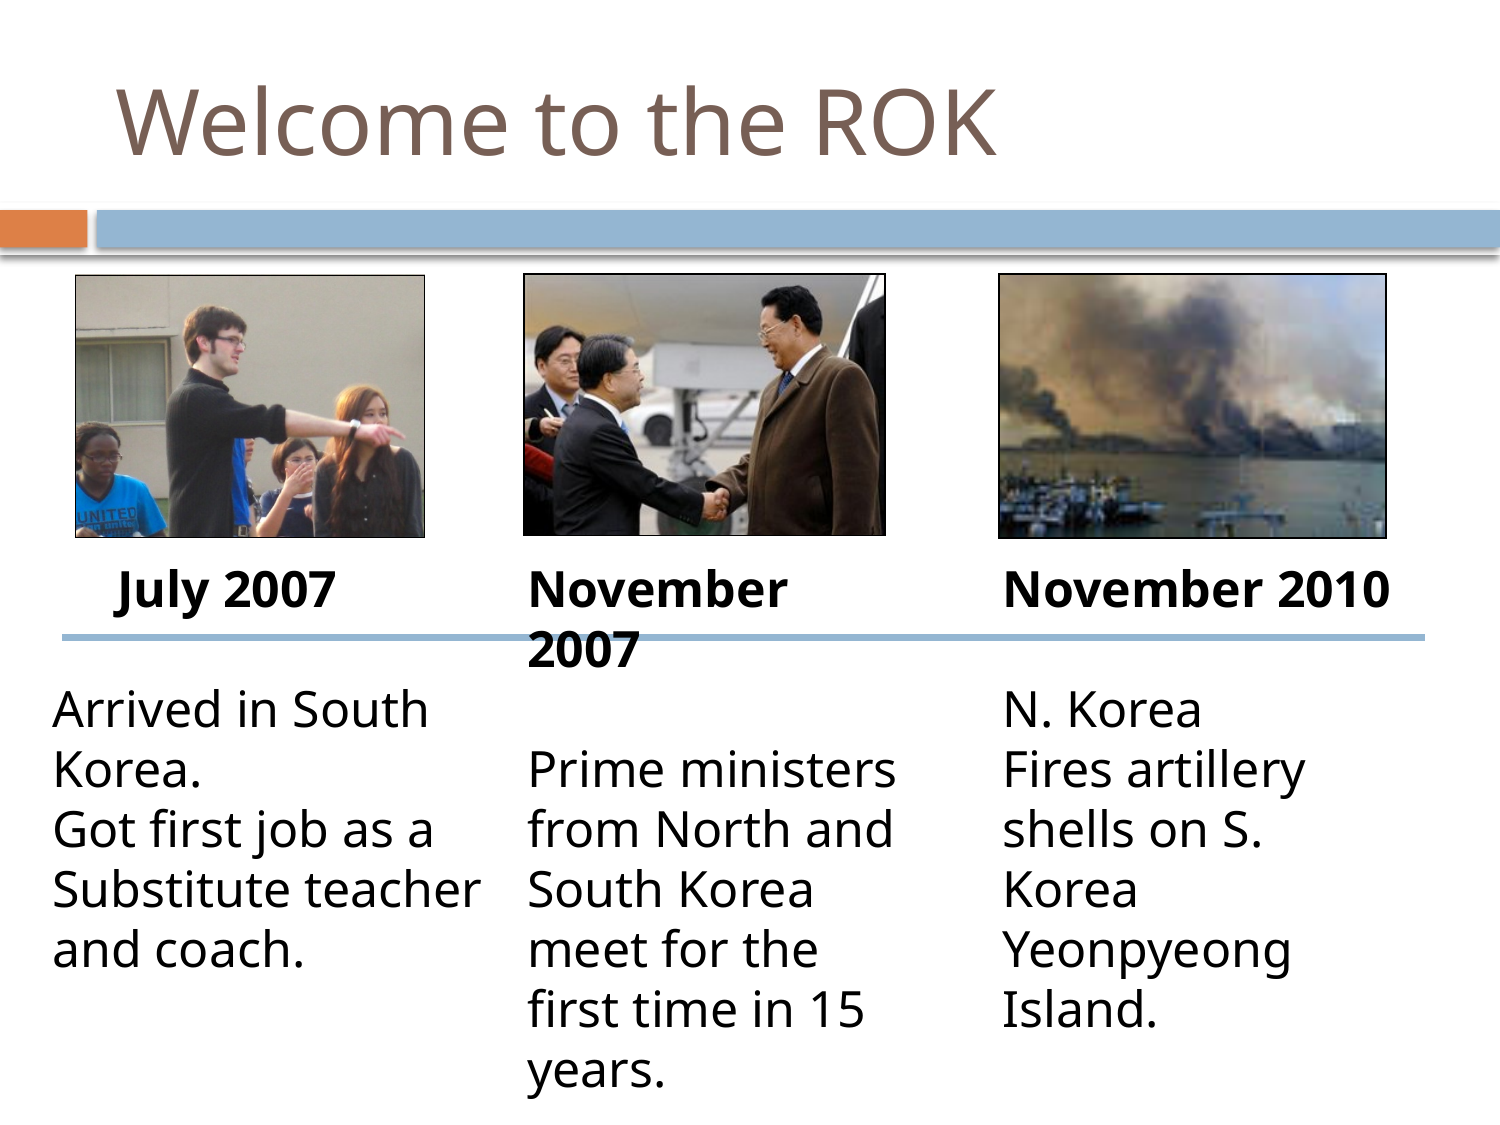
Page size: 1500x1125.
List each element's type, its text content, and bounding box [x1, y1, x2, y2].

text_box November 2007 Prime ministers from North and South Korea meet for the first time in 15 years. [512, 549, 925, 637]
picture [524, 274, 885, 536]
text_box November 2010 N. Korea Fires artillery shells on S. Korea Yeonpyeong Island. [987, 549, 1425, 637]
picture [999, 274, 1386, 538]
text_box November 2007 Prime ministers from North and South Korea meet for the first time in 15 years. [512, 648, 925, 1105]
picture [74, 274, 426, 538]
title Welcome to the ROK [100, 37, 1438, 200]
text_box July 2007 Arrived in South Korea. Got first job as a Substitute teacher and coach. [37, 549, 512, 1045]
text_box November 2010 N. Korea Fires artillery shells on S. Korea Yeonpyeong Island. [987, 646, 1425, 1045]
